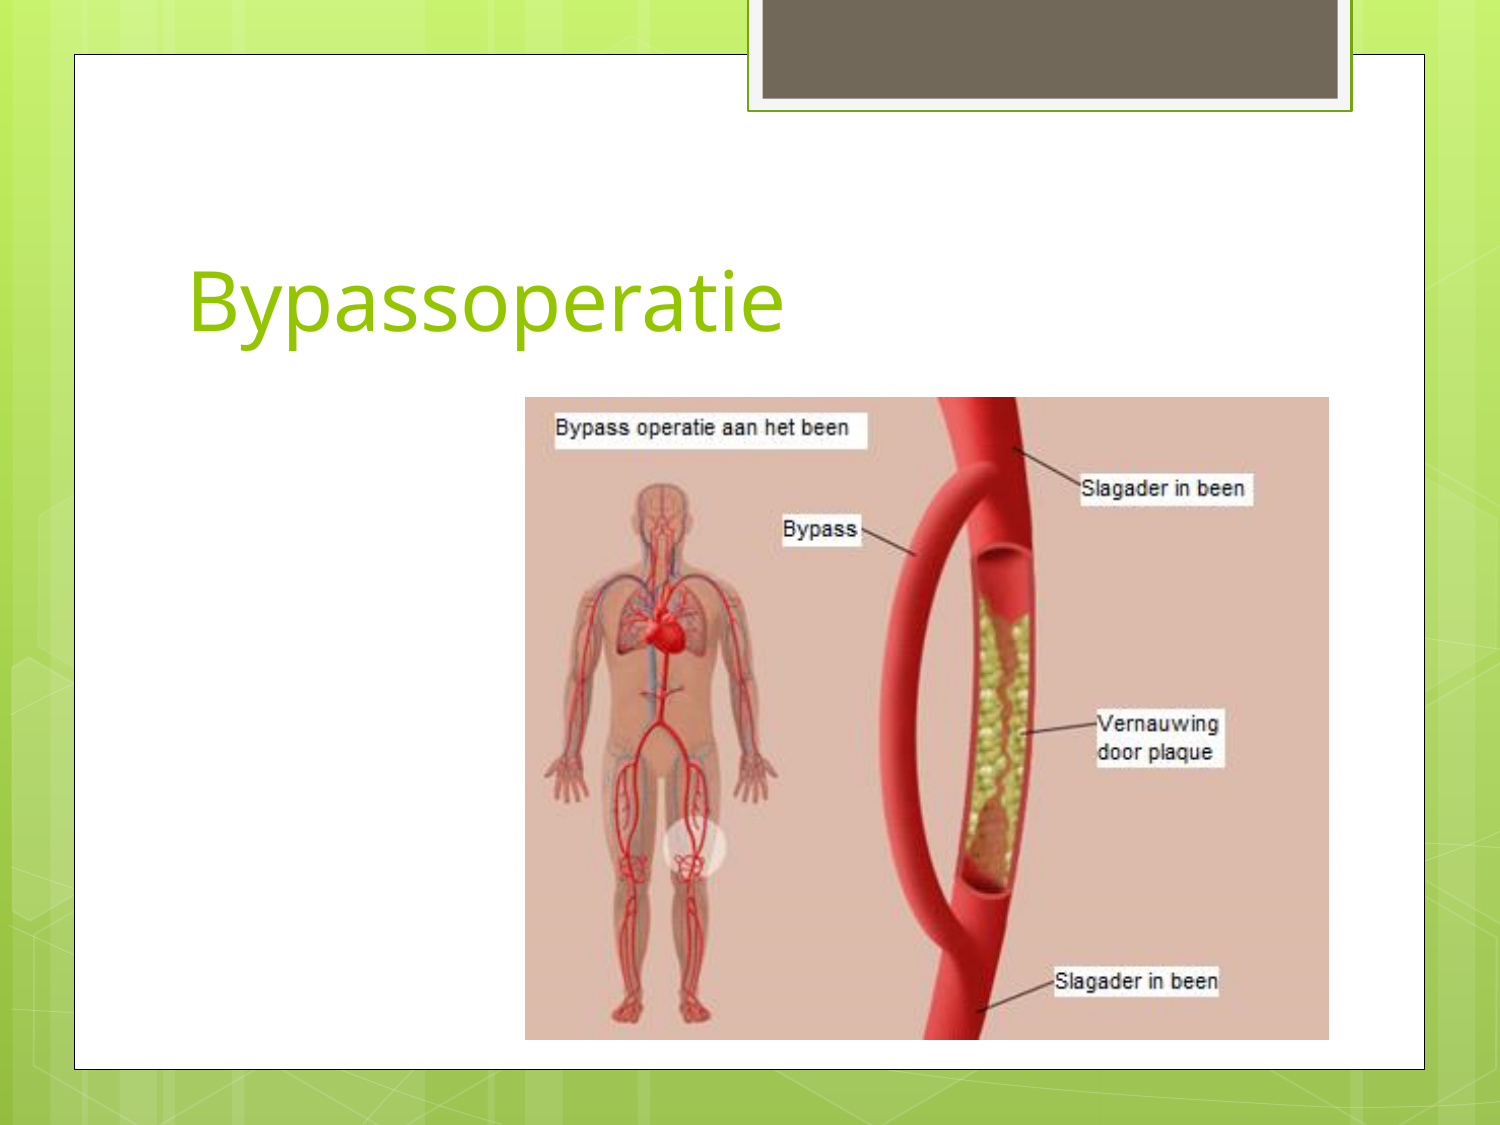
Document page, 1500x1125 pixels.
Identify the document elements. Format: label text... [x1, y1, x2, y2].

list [525, 396, 1330, 1041]
title Bypassoperatie [171, 168, 1324, 357]
